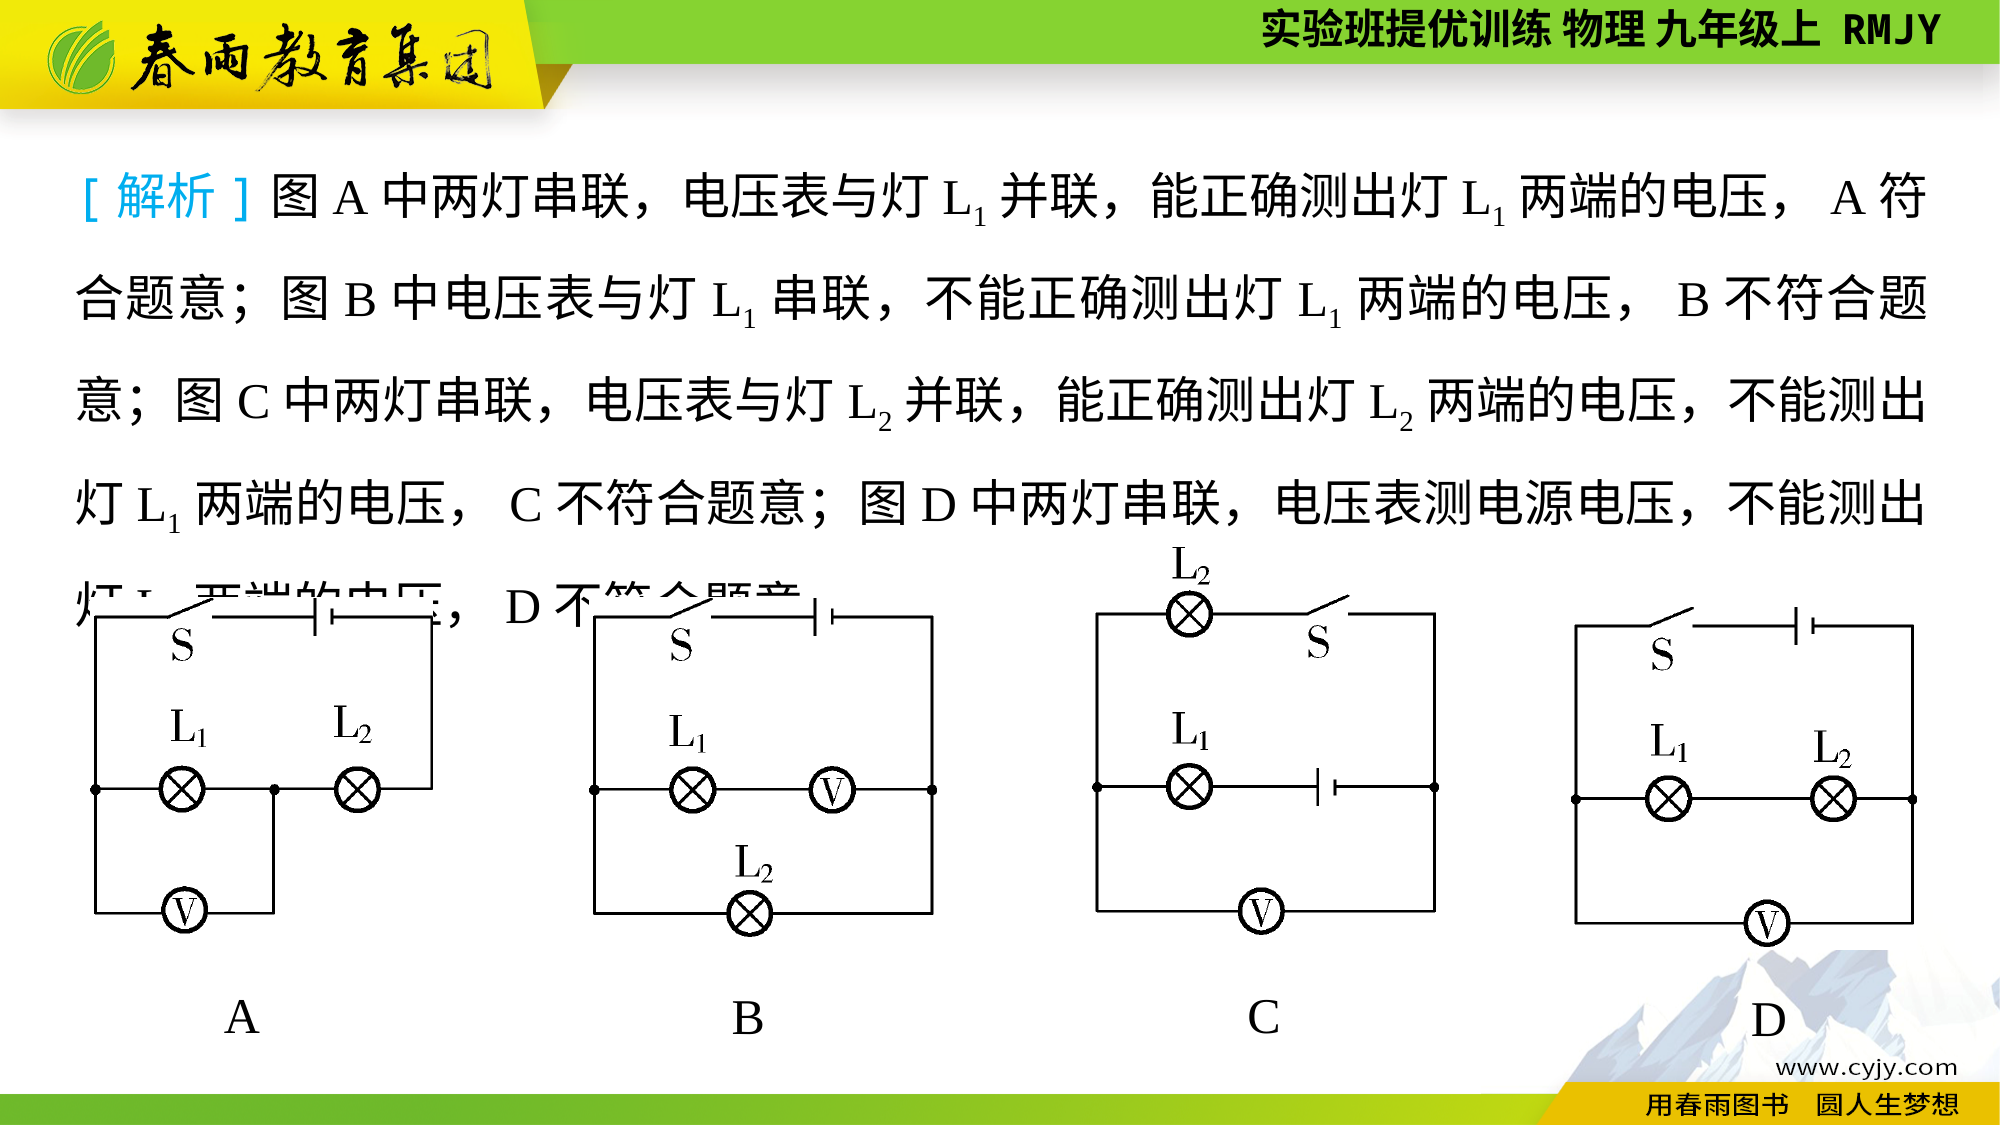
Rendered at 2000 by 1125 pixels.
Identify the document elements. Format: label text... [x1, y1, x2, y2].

text_box D [1736, 978, 1802, 1054]
text_box B [716, 977, 780, 1052]
text_box A [208, 976, 275, 1052]
picture [0, 0, 2000, 1125]
text_box C [1232, 976, 1296, 1052]
list [解析]图A中两灯串联，电压表与灯L1并联，能正确测出灯L1两端的电压，A符合题意；图B中电压表与灯L1串联，不能正确测出灯L1两端的电压，B不符合题意；图C中两灯串联，电压表与灯L2并联，能正确测出灯L2两端的电压，不能测出灯L1两端的电压，C不符合题意；图D中两灯串联，电压表测电源电压，不能测出灯L1两端的电压，D不符合题意. [59, 122, 1944, 581]
